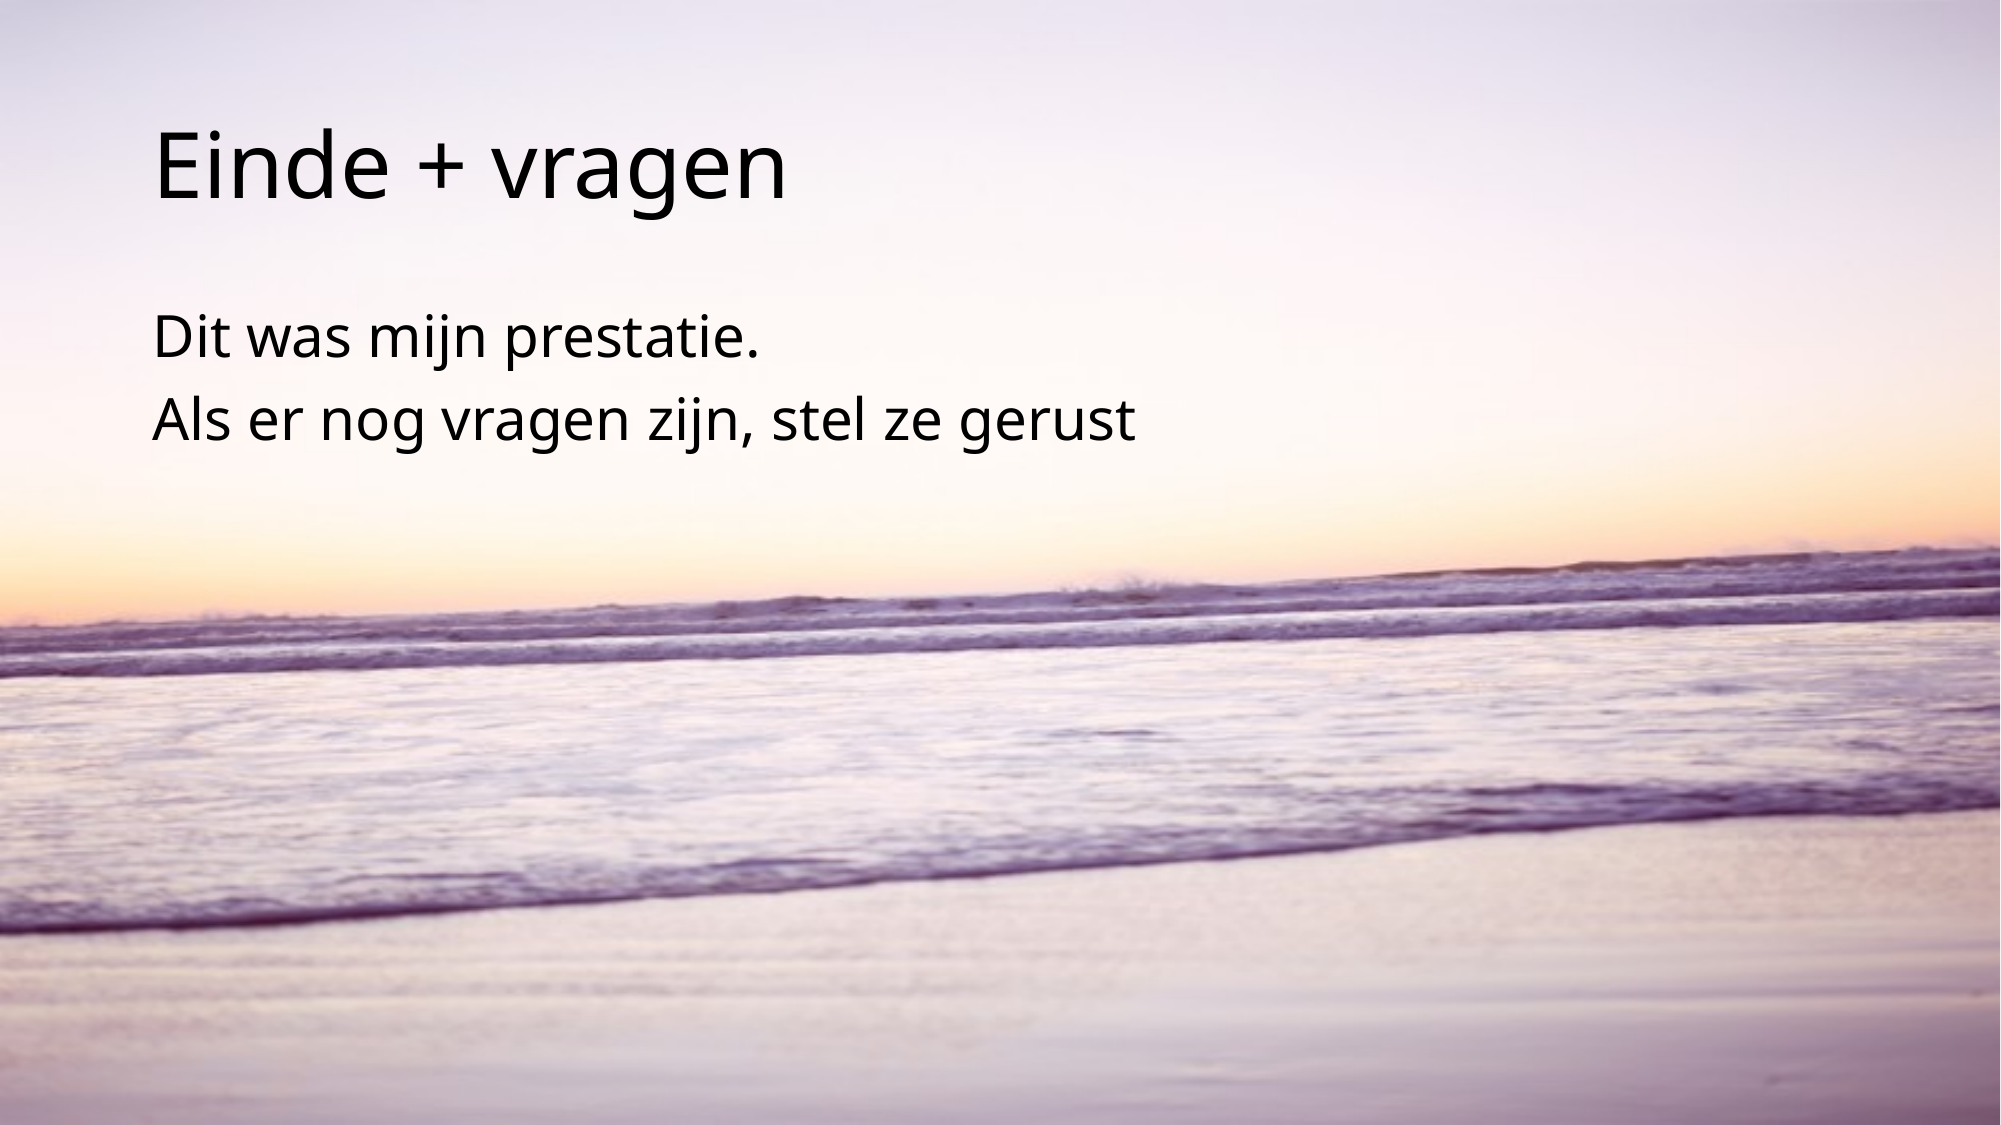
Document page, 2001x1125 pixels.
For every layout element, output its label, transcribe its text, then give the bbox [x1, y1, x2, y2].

title Einde + vragen [137, 59, 1863, 278]
picture [0, 0, 2001, 1125]
list Dit was mijn prestatie. Als er nog vragen zijn, stel ze gerust [137, 299, 1863, 1014]
